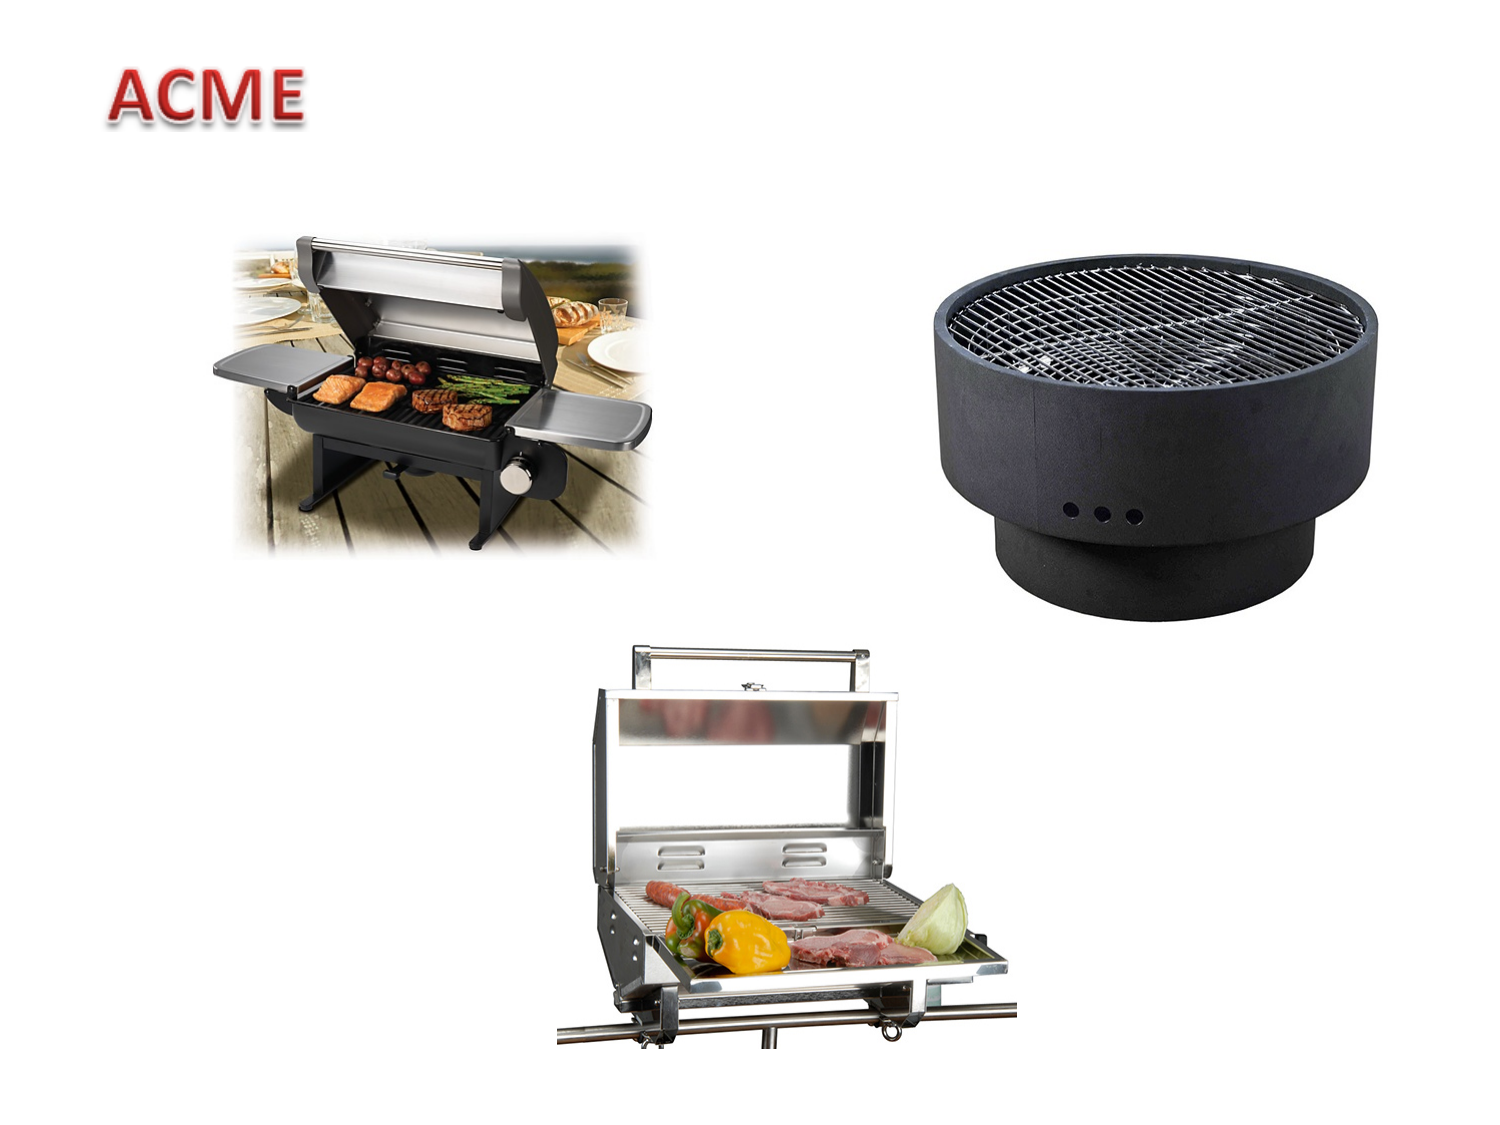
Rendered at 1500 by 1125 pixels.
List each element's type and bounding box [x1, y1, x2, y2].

picture [899, 249, 1410, 633]
picture [99, 62, 310, 132]
picture [187, 224, 684, 566]
picture [499, 637, 1044, 1049]
